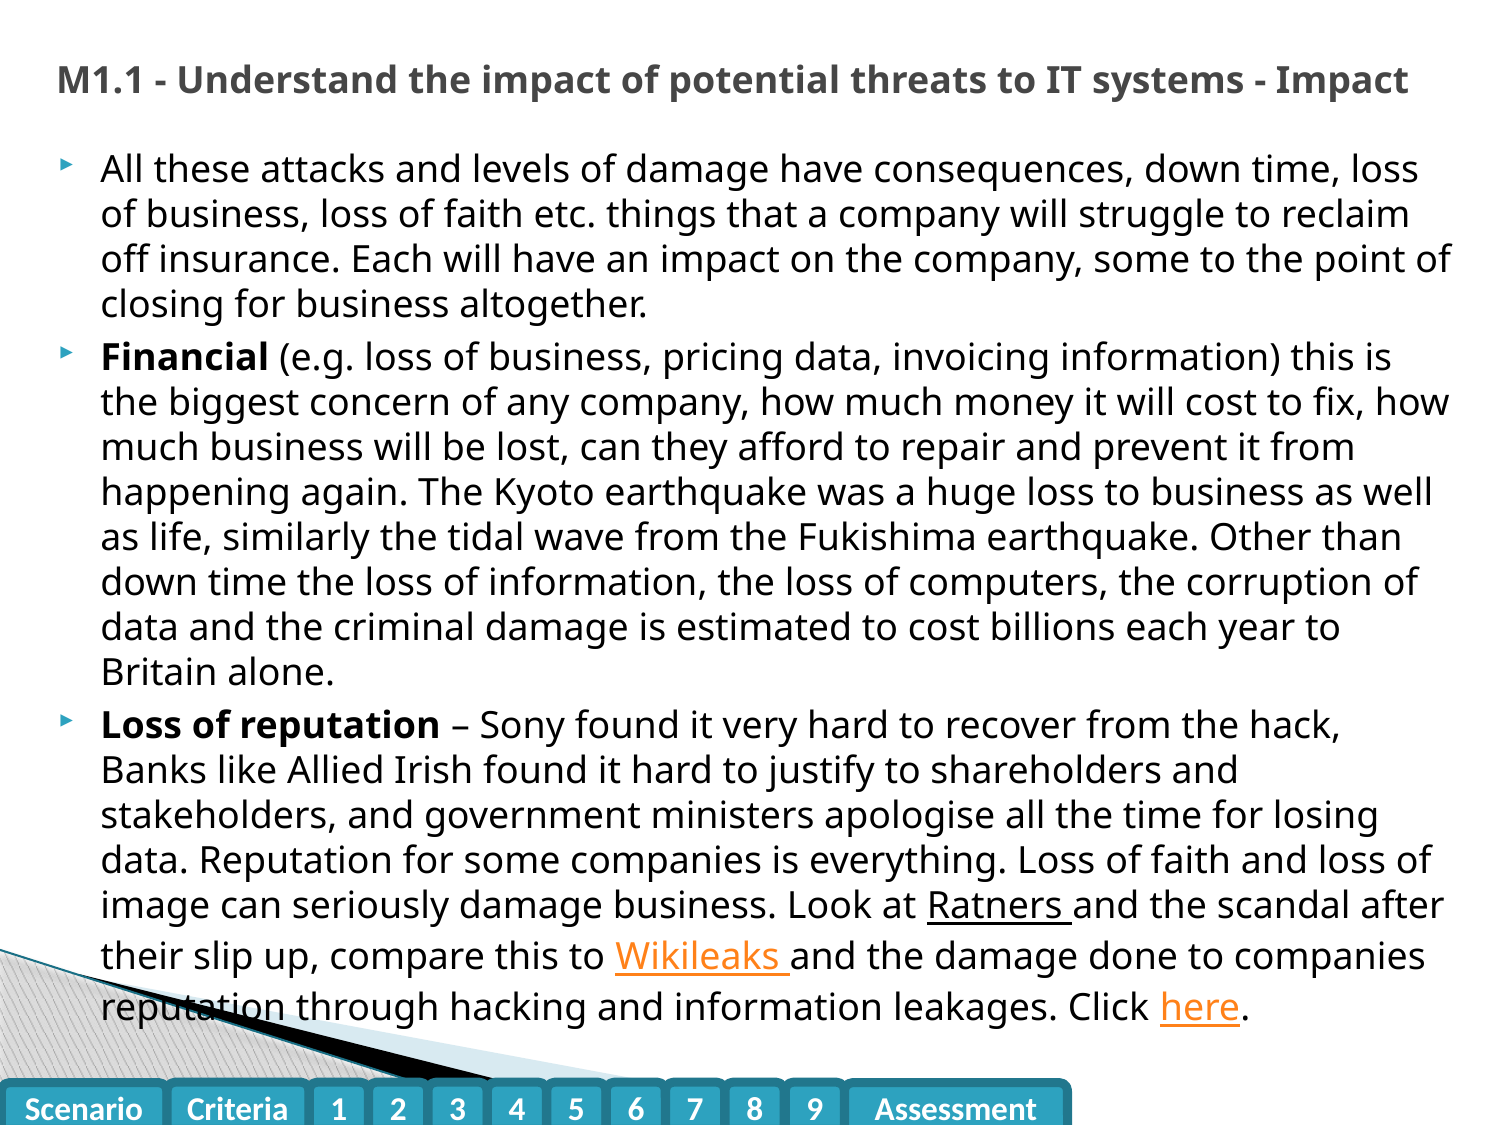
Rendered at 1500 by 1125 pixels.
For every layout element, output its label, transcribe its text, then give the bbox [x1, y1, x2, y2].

list All these attacks and levels of damage have consequences, down time, loss of business, loss of faith etc. things that a company will struggle to reclaim off insurance. Each will have an impact on the company, some to the point of closing for business altogether. Financial (e.g. loss of business, pricing data, invoicing information) this is the biggest concern of any company, how much money it will cost to fix, how much business will be lost, can they afford to repair and prevent it from happening again. The Kyoto earthquake was a huge loss to business as well as life, similarly the tidal wave from the Fukishima earthquake. Other than down time the loss of information, the loss of computers, the corruption of data and the criminal damage is estimated to cost billions each year to Britain alone. Loss of reputation – Sony found it very hard to recover from the hack, Banks like Allied Irish found it hard to justify to shareholders and stakeholders, and government ministers apologise all the time for losing data. Reputation for some companies is everything. Loss of faith and loss of image can seriously damage business. Look at Ratners and the scandal after their slip up, compare this to Wikileaks and the damage done to companies reputation through hacking and information leakages. Click here. [41, 137, 1471, 1059]
title M1.1 - Understand the impact of potential threats to IT systems - Impact [41, 19, 1459, 138]
